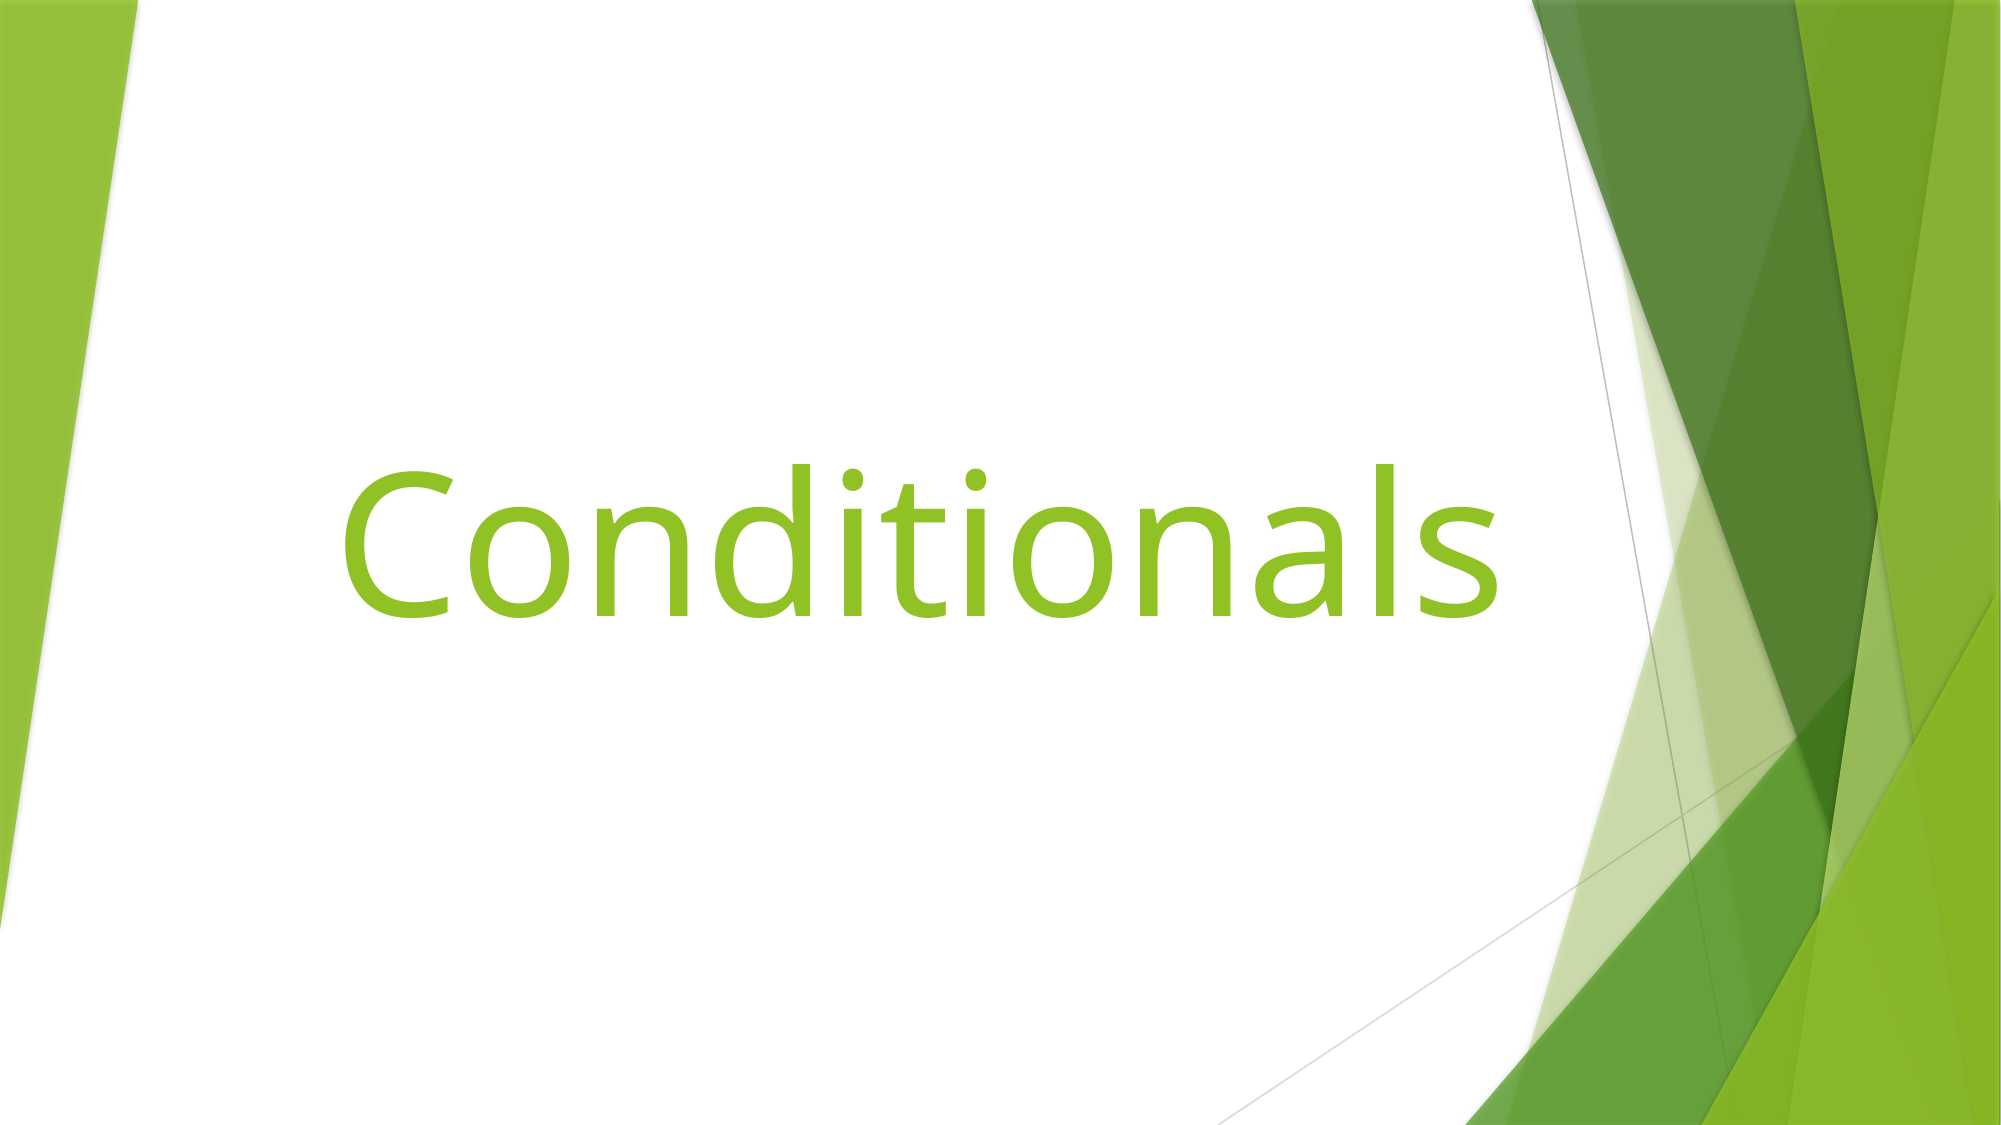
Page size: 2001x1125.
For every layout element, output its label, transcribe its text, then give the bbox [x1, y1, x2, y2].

title Conditionals [247, 394, 1522, 665]
